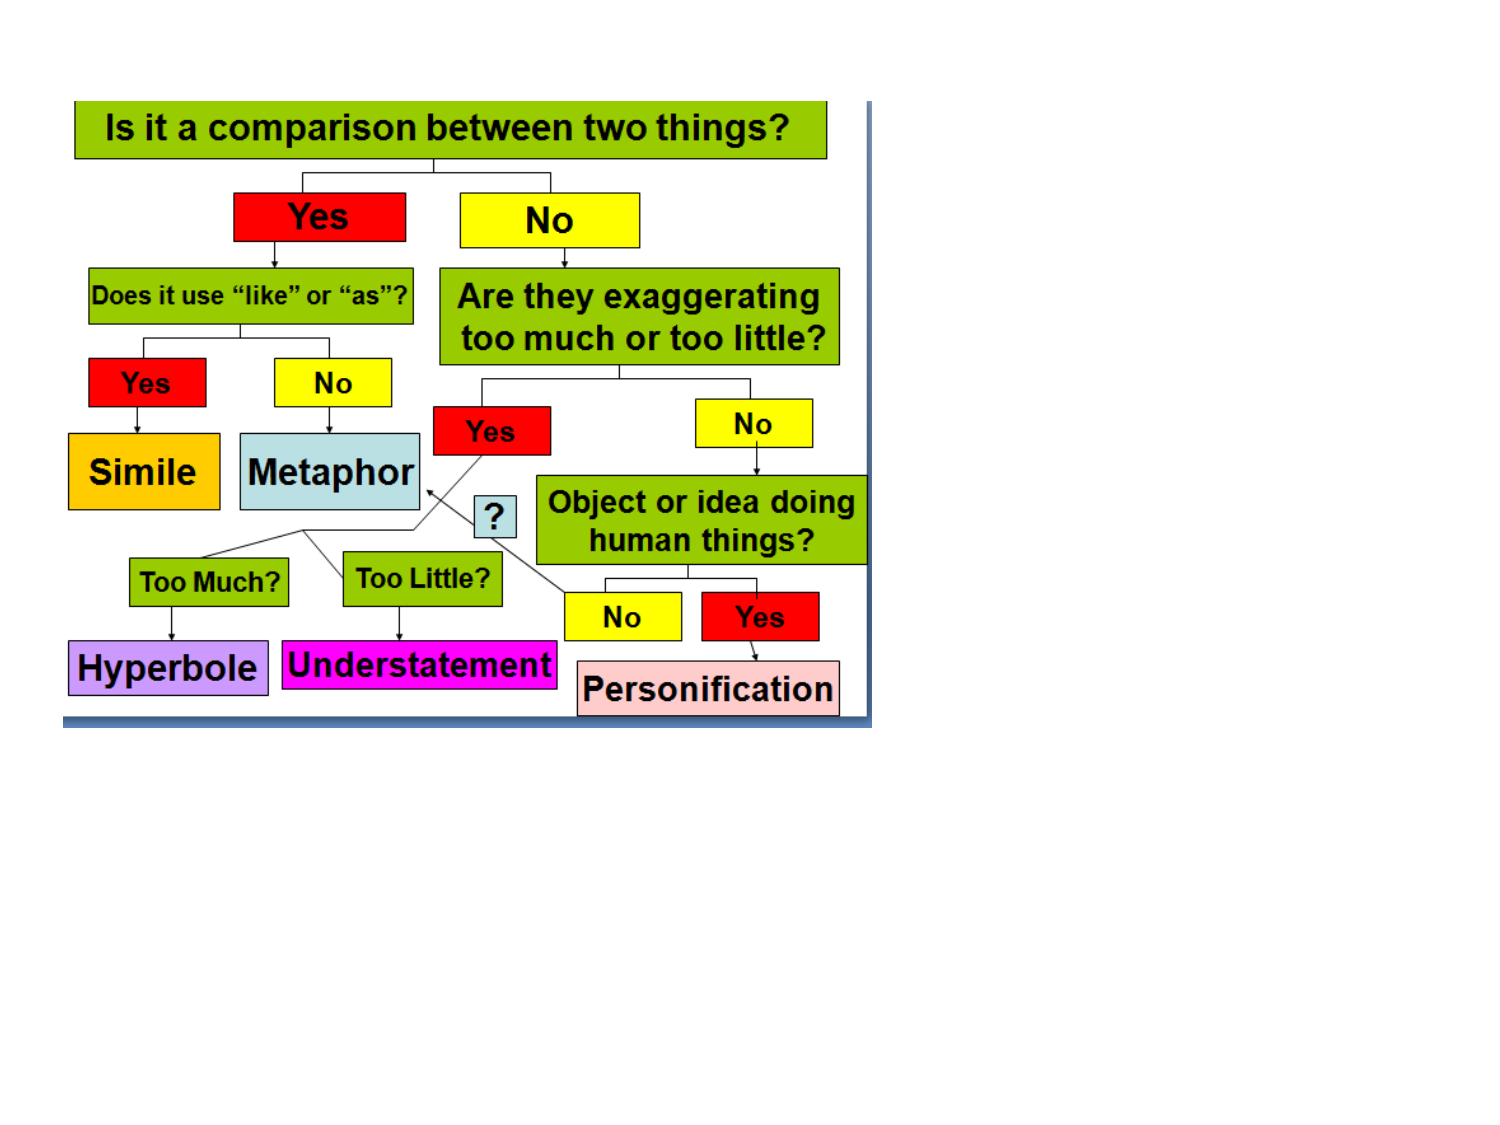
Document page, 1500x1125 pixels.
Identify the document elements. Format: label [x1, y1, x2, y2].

list [63, 101, 872, 729]
